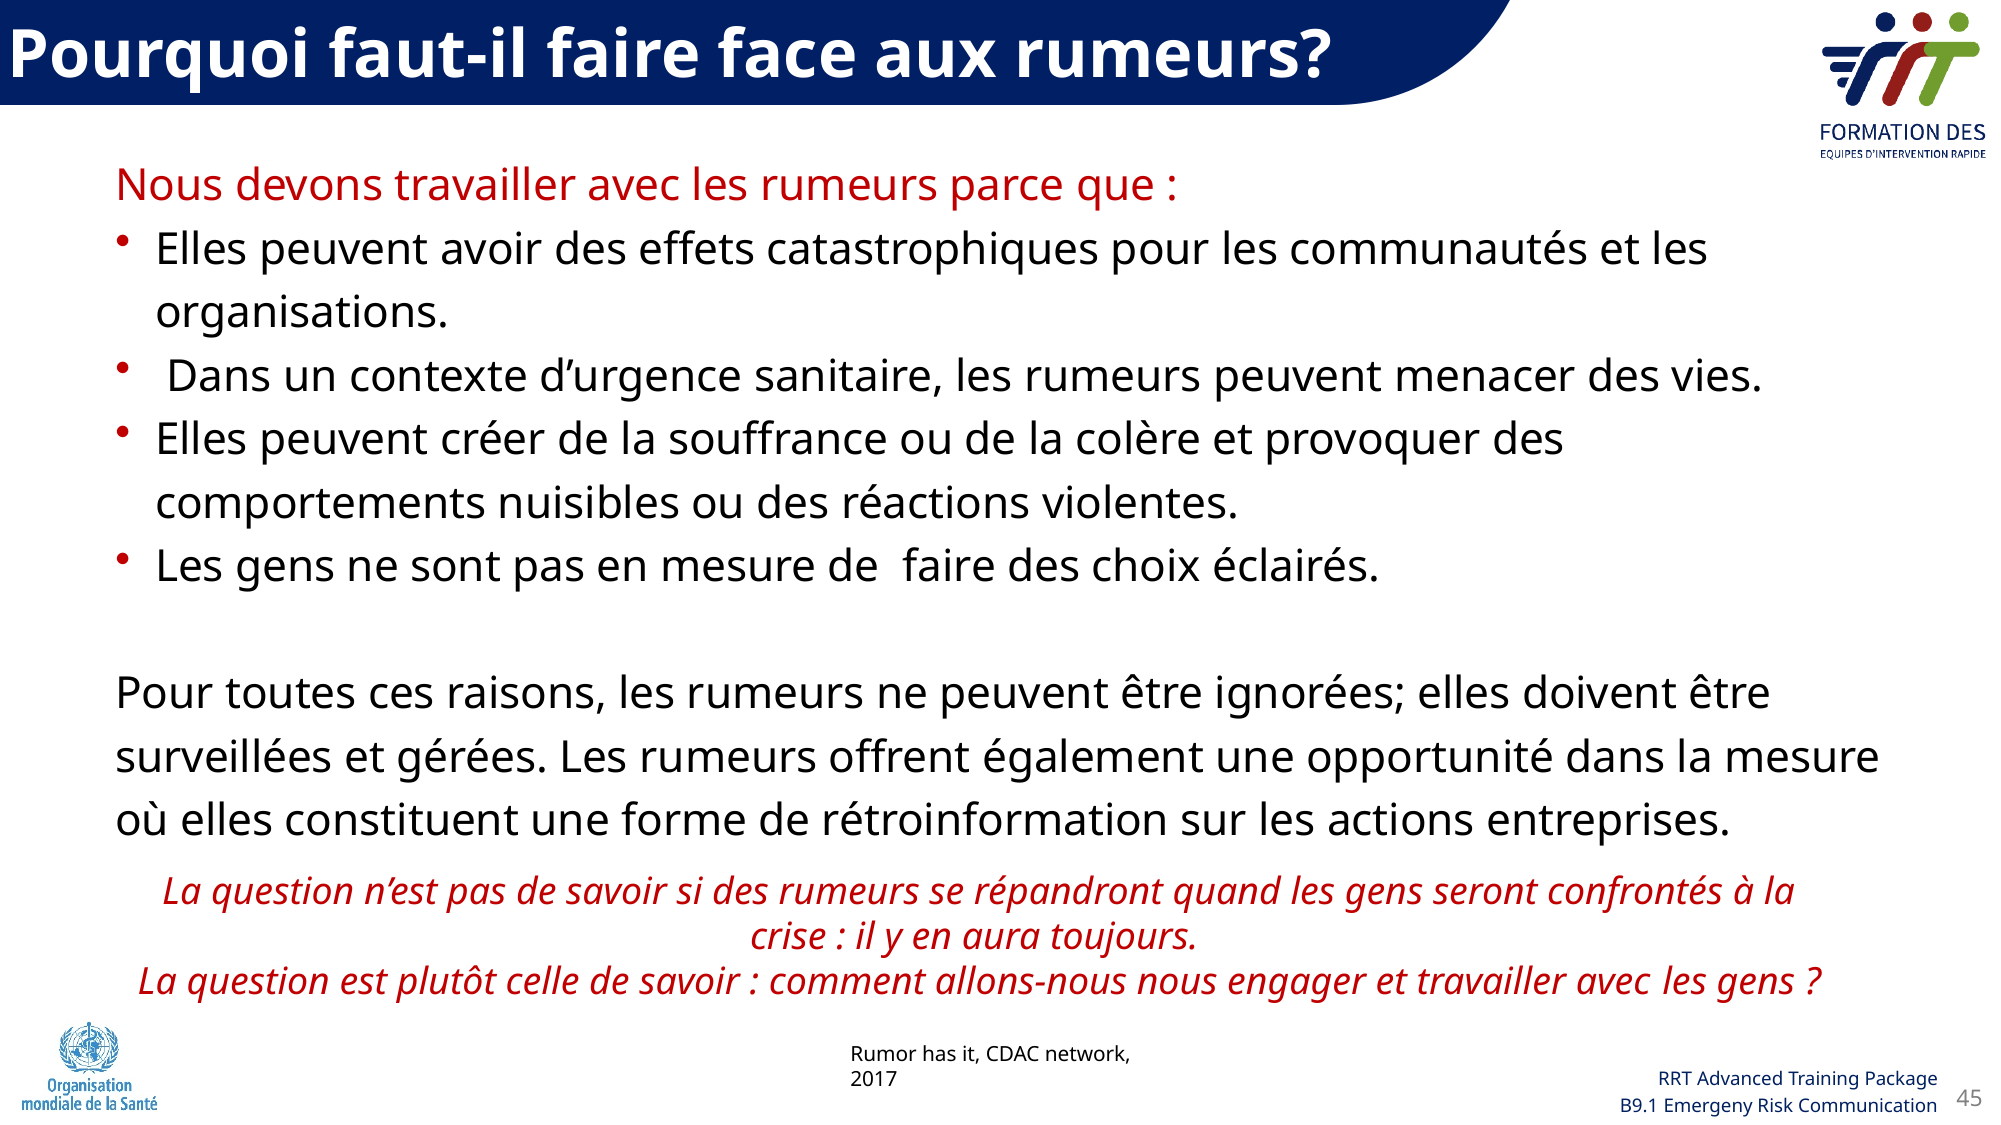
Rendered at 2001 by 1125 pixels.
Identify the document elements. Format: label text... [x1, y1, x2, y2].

picture [1820, 11, 1986, 160]
picture [1452, 0, 1533, 105]
text_box Rumor has it, CDAC network, 2017 [842, 1033, 1158, 1098]
list Nous devons travailler avec les rumeurs parce que : Elles peuvent avoir des effets catastrophiques pour les communautés et les organisations. Dans un contexte d’urgence sanitaire, les rumeurs peuvent menacer des vies. Elles peuvent créer de la souffrance ou de la colère et provoquer des comportements nuisibles ou des réactions violentes. Les gens ne sont pas en mesure de faire des choix éclairés. Pour toutes ces raisons, les rumeurs ne peuvent être ignorées; elles doivent être surveillées et gérées. Les rumeurs offrent également une opportunité dans la mesure où elles constituent une forme de rétroinformation sur les actions entreprises. [107, 137, 1909, 903]
text_box Pourquoi faut-il faire face aux rumeurs? [0, 0, 1452, 111]
text_box La question n’est pas de savoir si des rumeurs se répandront quand les gens seront confrontés à la crise : il y en aura toujours. La question est plutôt celle de savoir : comment allons-nous nous engager et travailler avec les gens ? [108, 859, 1851, 1033]
picture [20, 1020, 158, 1111]
